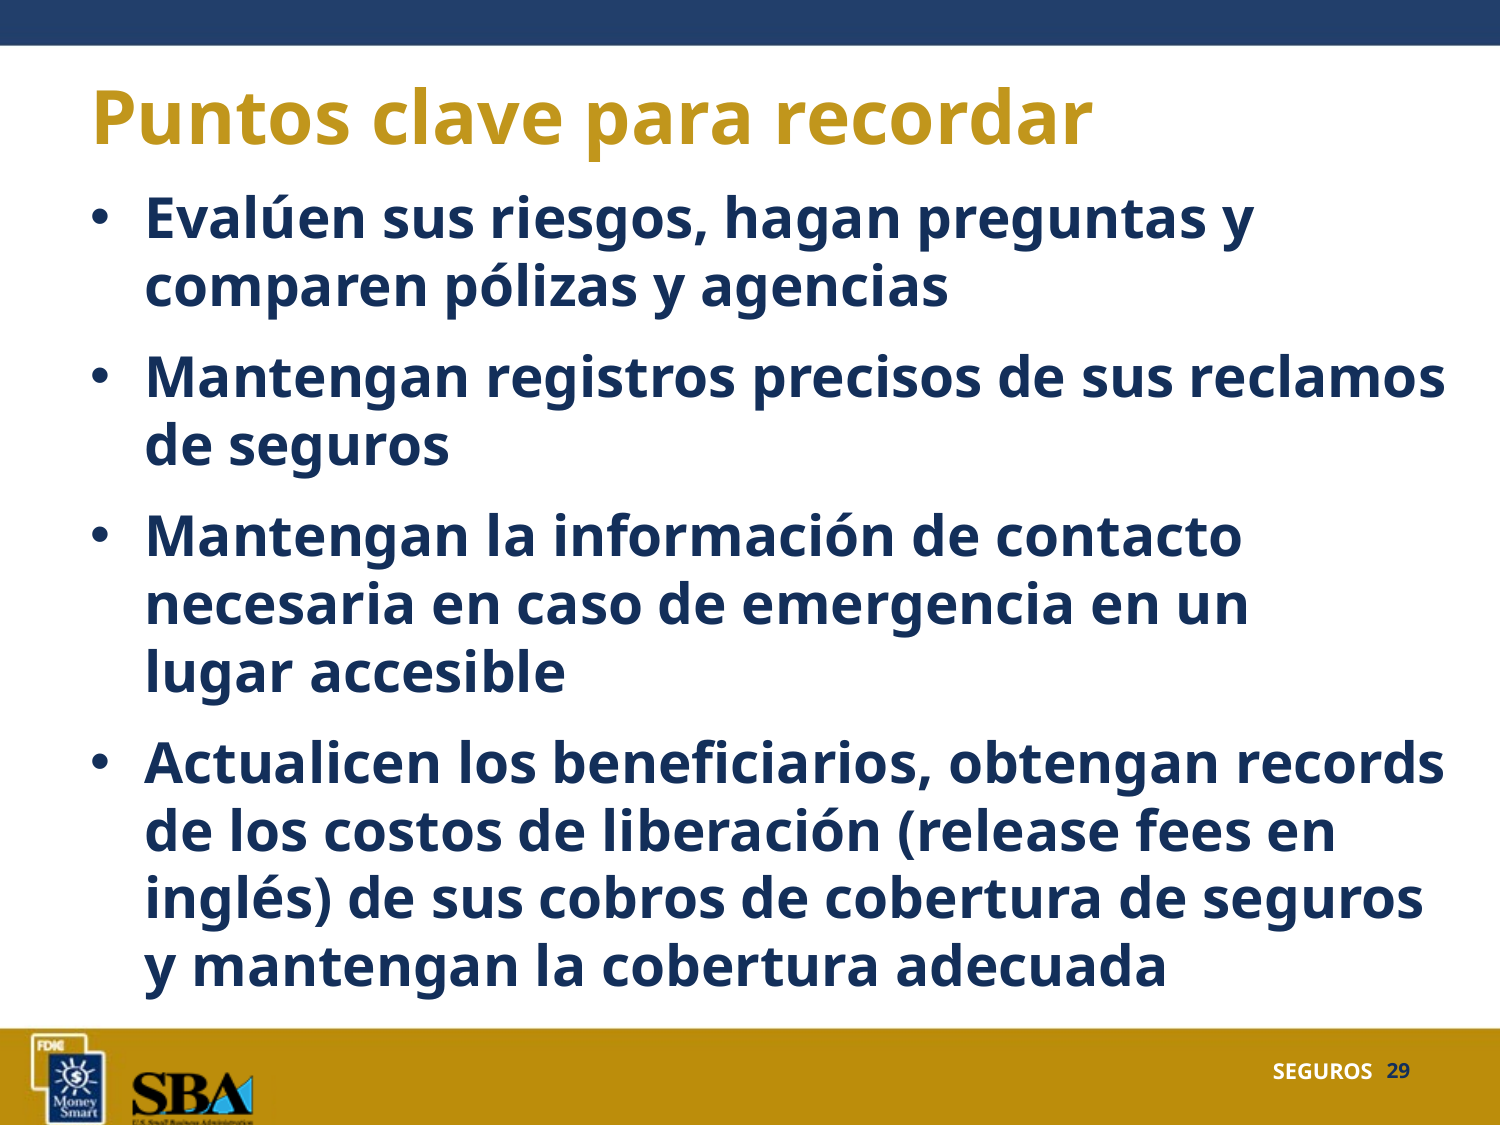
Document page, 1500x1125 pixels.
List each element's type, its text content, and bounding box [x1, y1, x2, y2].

list Evalúen sus riesgos, hagan preguntas y comparen pólizas y agencias Mantengan registros precisos de sus reclamos de seguros Mantengan la información de contacto necesaria en caso de emergencia en un lugar accesible Actualicen los beneficiarios, obtengan records de los costos de liberación (release fees en inglés) de sus cobros de cobertura de seguros y mantengan la cobertura adecuada [74, 174, 1463, 1013]
picture [0, 0, 1500, 1125]
title Puntos clave para recordar [74, 62, 1426, 163]
